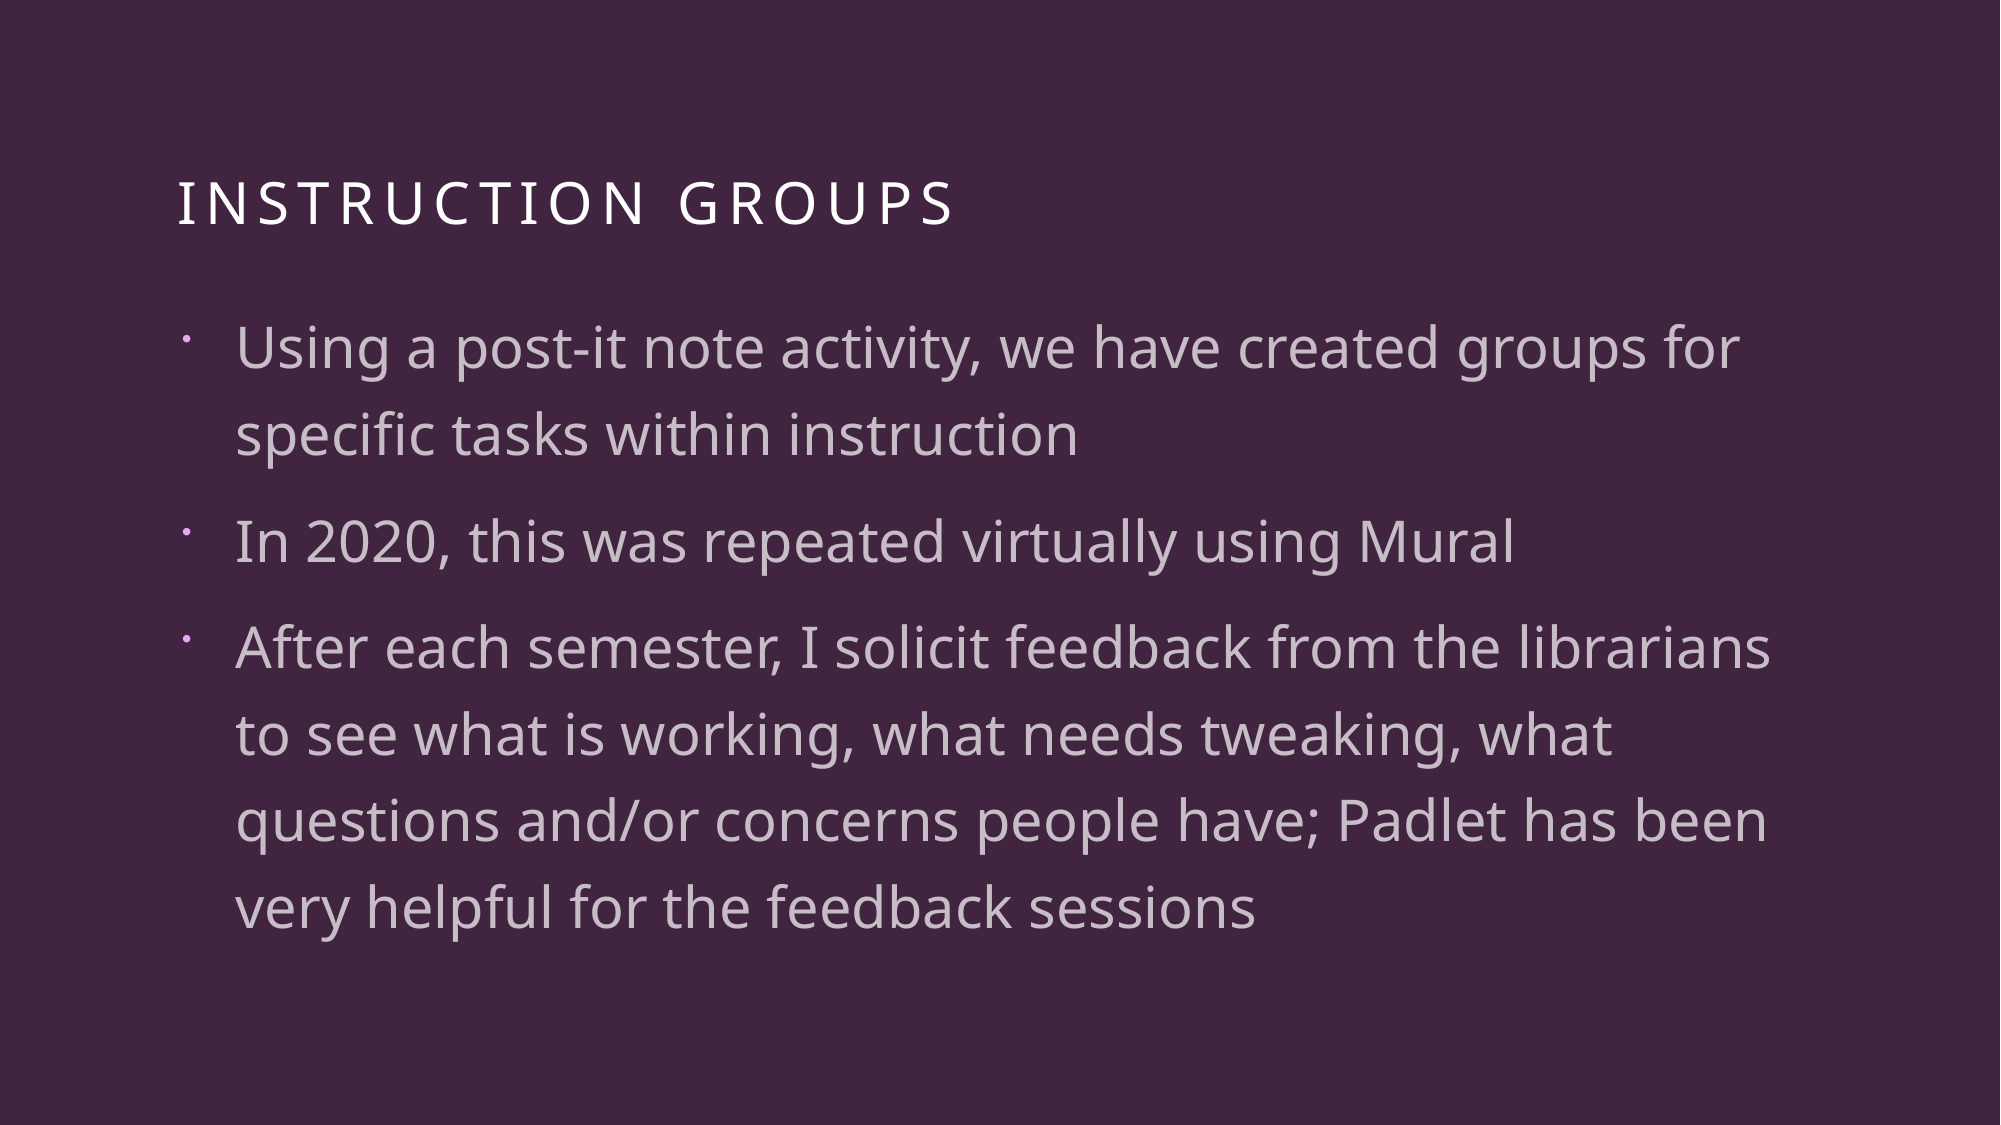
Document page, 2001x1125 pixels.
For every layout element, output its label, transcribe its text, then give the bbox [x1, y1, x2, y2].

title Instruction groups [177, 165, 1822, 274]
list Using a post-it note activity, we have created groups for specific tasks within instruction In 2020, this was repeated virtually using Mural After each semester, I solicit feedback from the librarians to see what is working, what needs tweaking, what questions and/or concerns people have; Padlet has been very helpful for the feedback sessions [177, 293, 1822, 947]
